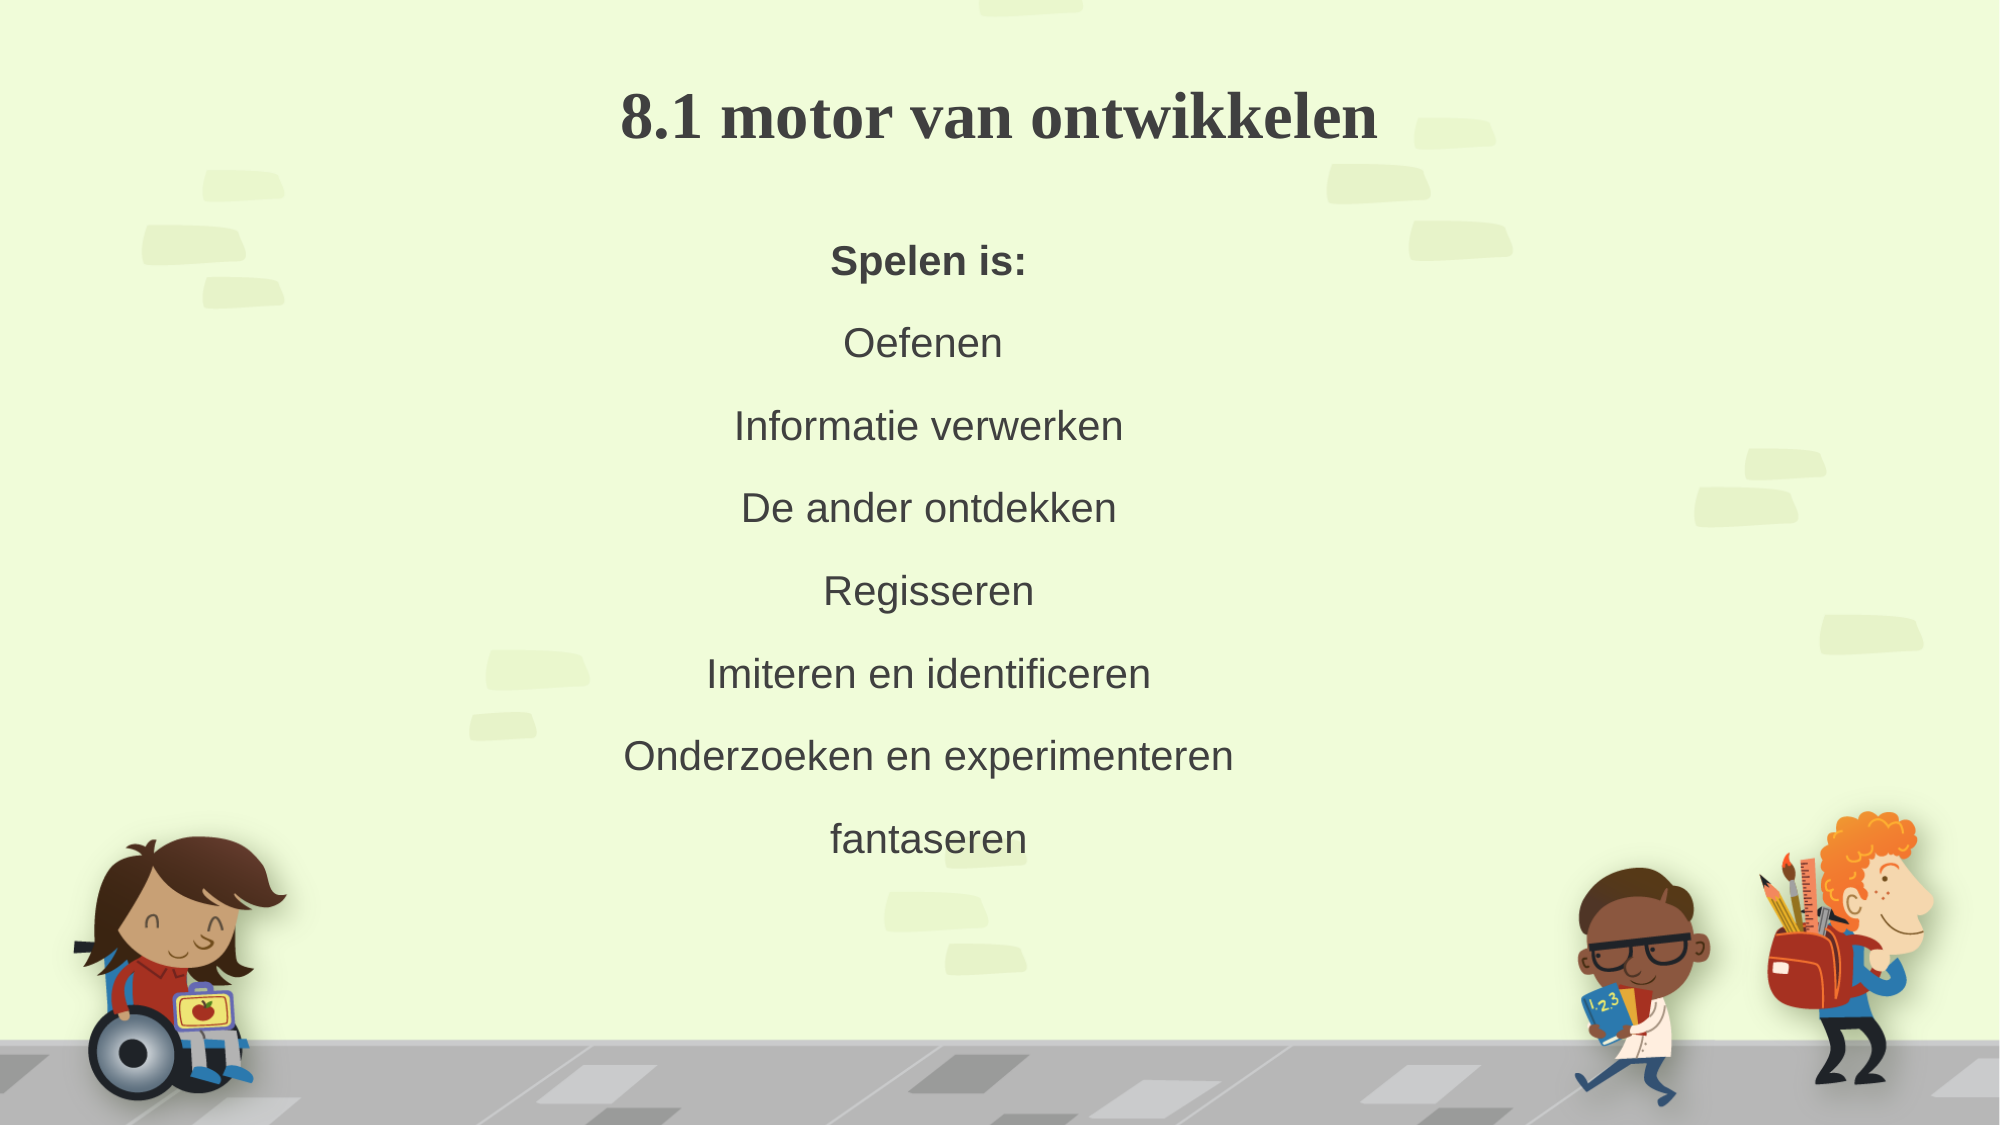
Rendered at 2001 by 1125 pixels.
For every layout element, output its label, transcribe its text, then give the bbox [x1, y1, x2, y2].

picture [0, 0, 2000, 1125]
title 8.1 motor van ontwikkelen [249, 59, 1750, 161]
list Spelen is: Oefenen Informatie verwerken De ander ontdekken Regisseren Imiteren en identificeren Onderzoeken en experimenteren fantaseren [246, 231, 1612, 965]
